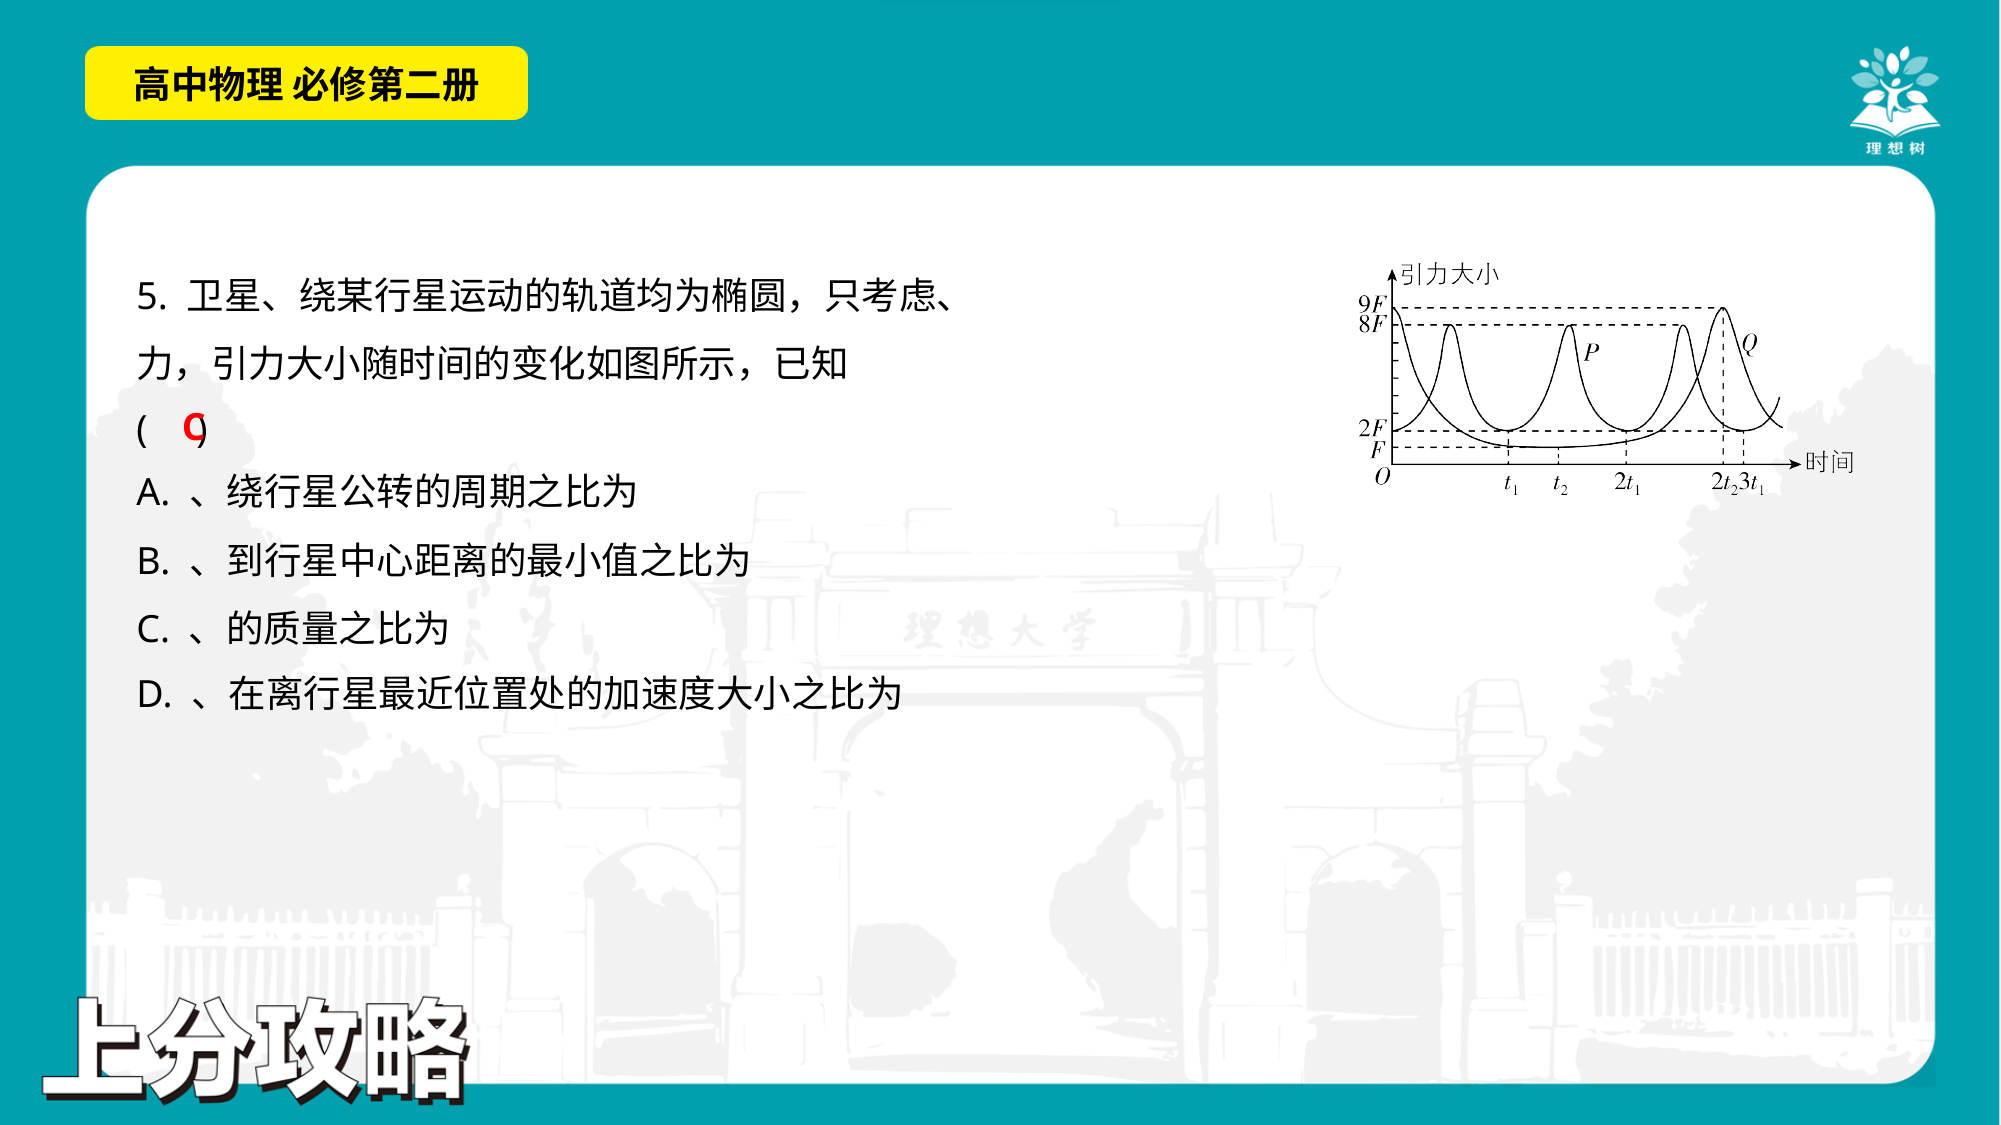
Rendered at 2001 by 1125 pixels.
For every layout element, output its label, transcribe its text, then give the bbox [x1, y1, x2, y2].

picture [0, 0, 2000, 1125]
text_box C [166, 383, 221, 442]
